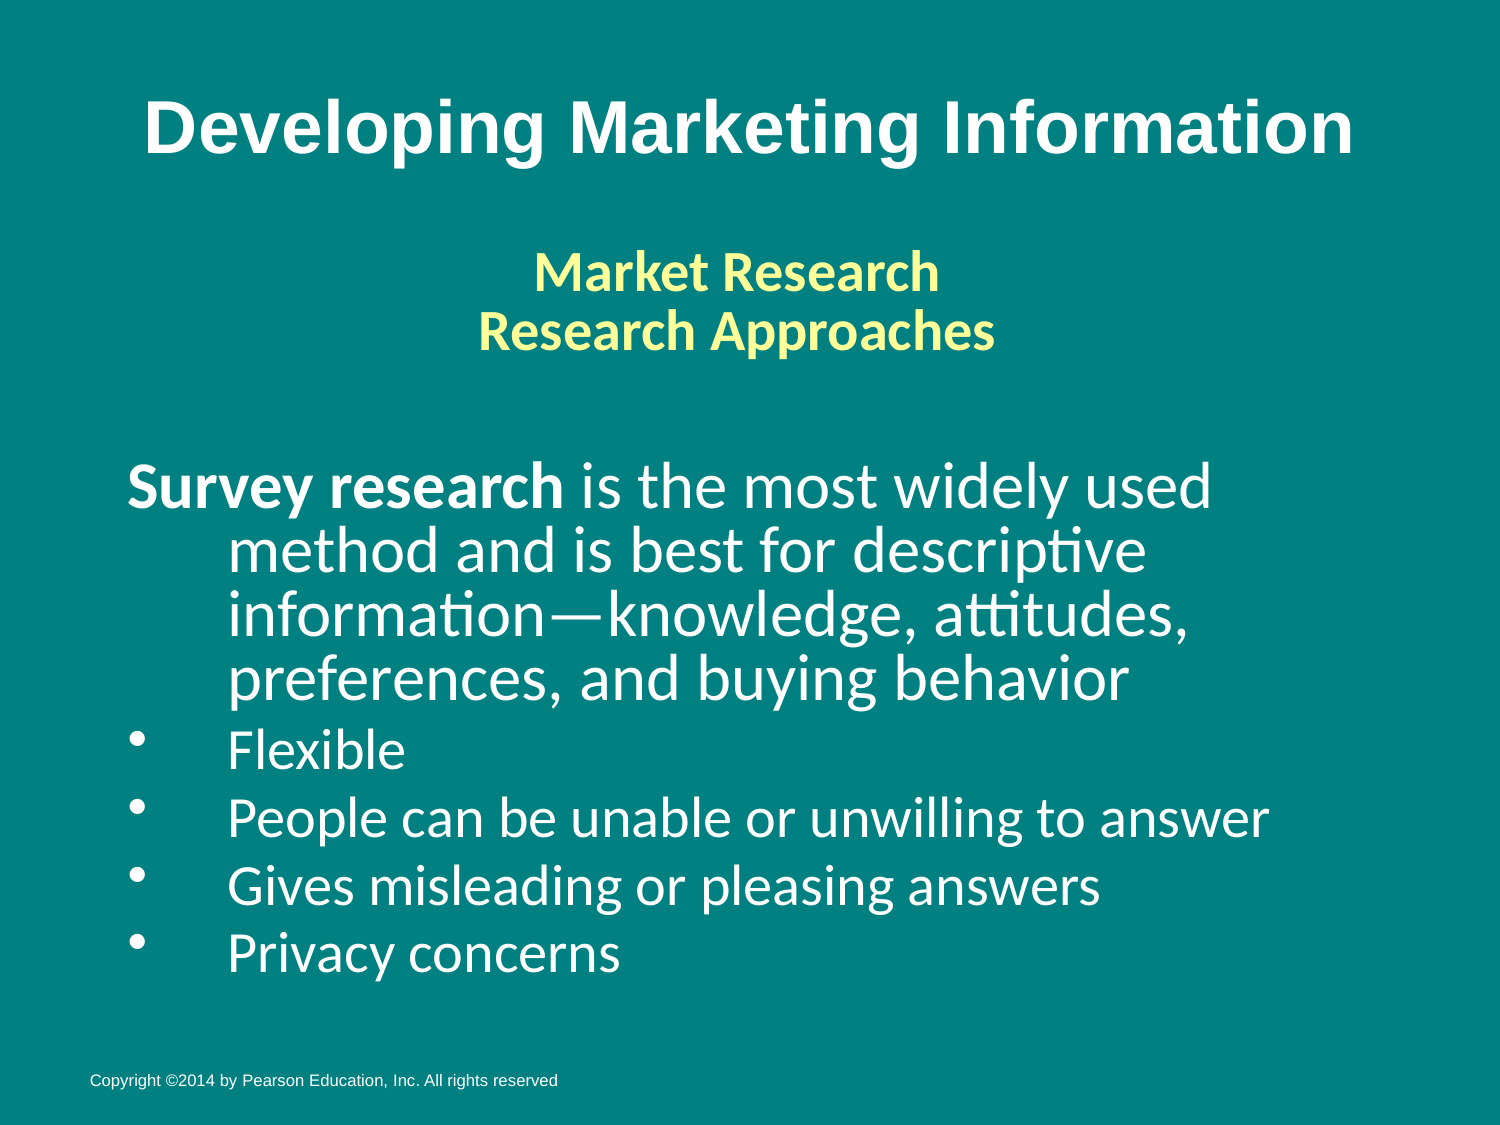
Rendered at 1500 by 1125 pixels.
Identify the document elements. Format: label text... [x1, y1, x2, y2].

list Market Research Research Approaches [149, 237, 1326, 301]
title Developing Marketing Information [112, 37, 1388, 226]
list Survey research is the most widely used method and is best for descriptive information—knowledge, attitudes, preferences, and buying behavior Flexible People can be unable or unwilling to answer Gives misleading or pleasing answers Privacy concerns [112, 449, 1388, 1125]
text_box Copyright ©2014 by Pearson Education, Inc. All rights reserved [74, 1062, 825, 1098]
